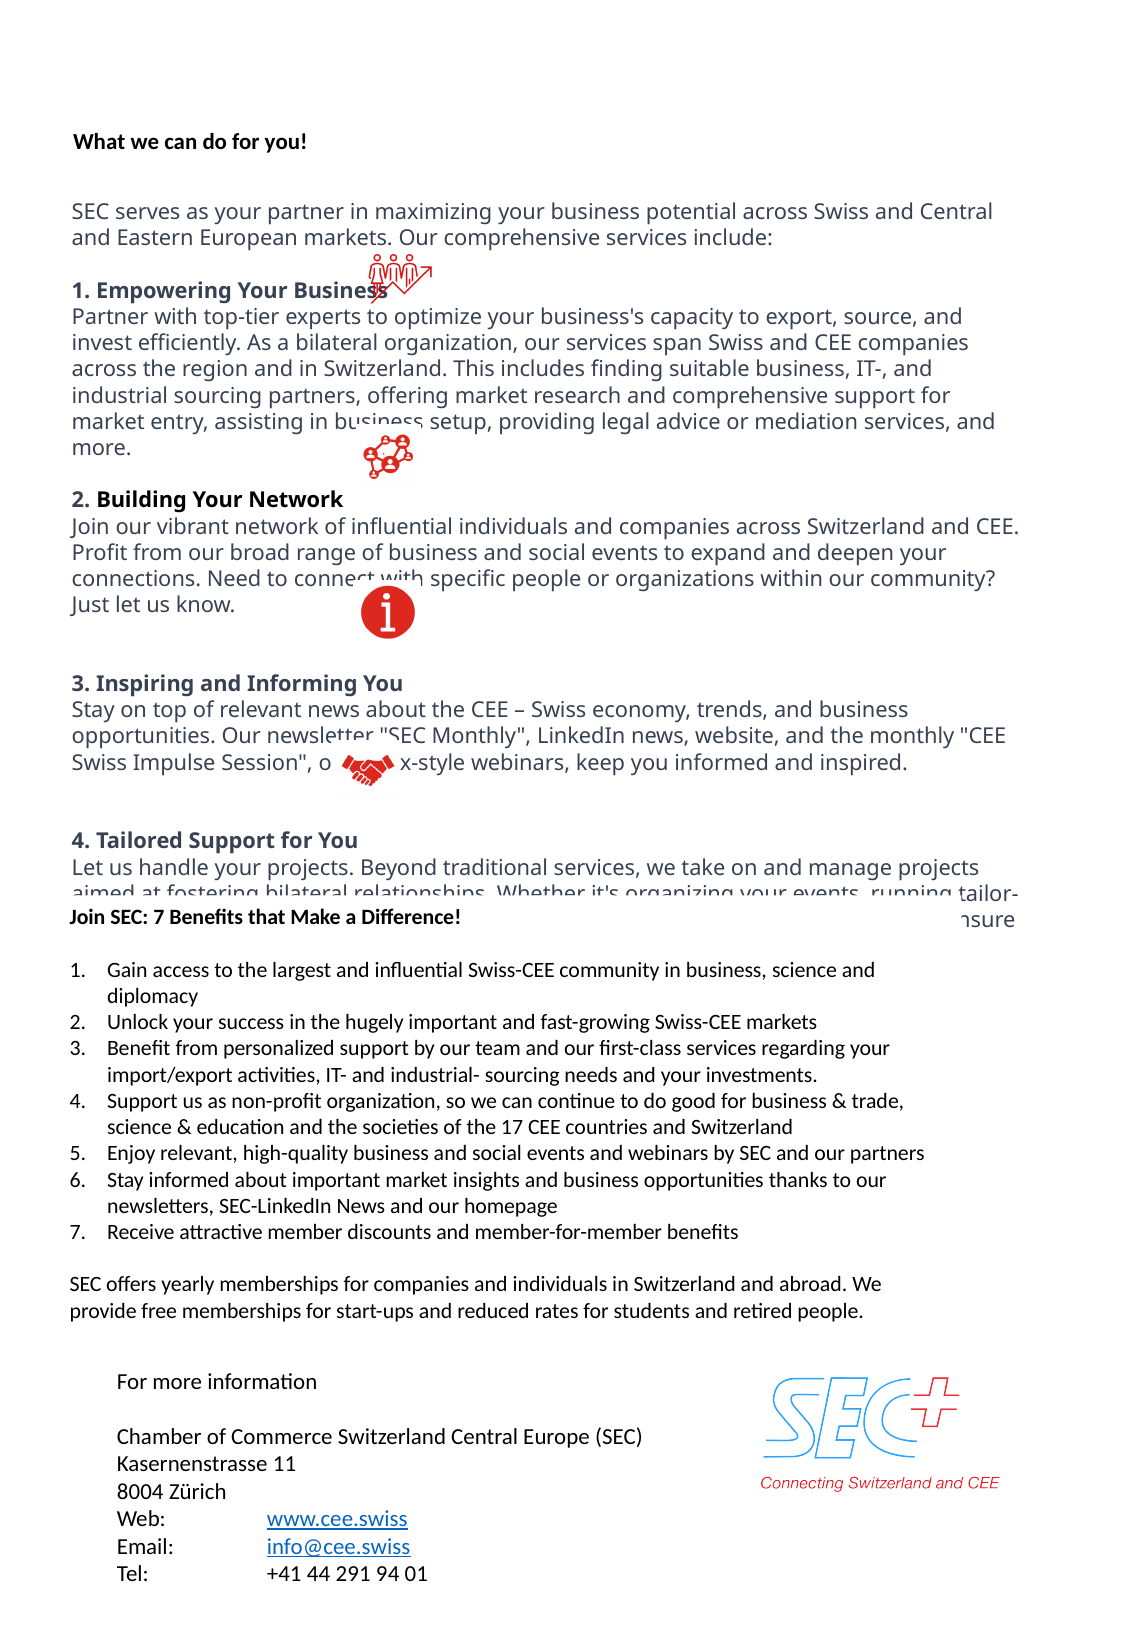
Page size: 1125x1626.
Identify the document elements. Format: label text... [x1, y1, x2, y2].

picture [365, 243, 436, 313]
text_box Join SEC: 7 Benefits that Make a Difference! Gain access to the largest and influential Swiss-CEE community in business, science and diplomacy Unlock your success in the hugely important and fast-growing Swiss-CEE markets Benefit from personalized support by our team and our first-class services regarding your import/export activities, IT- and industrial- sourcing needs and your investments. Support us as non-profit organization, so we can continue to do good for business & trade, science & education and the societies of the 17 CEE countries and Switzerland Enjoy relevant, high-quality business and social events and webinars by SEC and our partners Stay informed about important market insights and business opportunities thanks to our newsletters, SEC-LinkedIn News and our homepage Receive attractive member discounts and member-for-member benefits SEC offers yearly memberships for companies and individuals in Switzerland and abroad. We provide free memberships for start-ups and reduced rates for students and retired people. [0, 895, 962, 1342]
picture [356, 424, 421, 491]
text_box For more information Chamber of Commerce Switzerland Central Europe (SEC) Kasernenstrasse 11 8004 Zürich Web: www.cee.swiss Email: info@cee.swiss Tel: +41 44 291 94 01 [26, 1359, 1009, 1601]
text_box What we can do for you! [58, 118, 329, 162]
picture [331, 740, 400, 800]
picture [761, 1377, 1000, 1493]
picture [353, 580, 421, 645]
text_box SEC serves as your partner in maximizing your business potential across Swiss and Central and Eastern European markets. Our comprehensive services include: 1. Empowering Your Business Partner with top-tier experts to optimize your business's capacity to export, source, and invest efficiently. As a bilateral organization, our services span Swiss and CEE companies across the region and in Switzerland. This includes finding suitable business, IT-, and industrial sourcing partners, offering market research and comprehensive support for market entry, assisting in business setup, providing legal advice or mediation services, and more. 2. Building Your Network Join our vibrant network of influential individuals and companies across Switzerland and CEE. Profit from our broad range of business and social events to expand and deepen your connections. Need to connect with specific people or organizations within our community? Just let us know. 3. Inspiring and Informing You Stay on top of relevant news about the CEE – Swiss economy, trends, and business opportunities. Our newsletter "SEC Monthly", LinkedIn news, website, and the monthly "CEE Swiss Impulse Session", our TEDx-style webinars, keep you informed and inspired. 4. Tailored Support for You Let us handle your projects. Beyond traditional services, we take on and manage projects aimed at fostering bilateral relationships. Whether it's organizing your events, running tailor-made trainings, coordinating delegation trips, or facilitating fact-finding missions, we ensure that your unique needs are always met. [56, 190, 1039, 1470]
